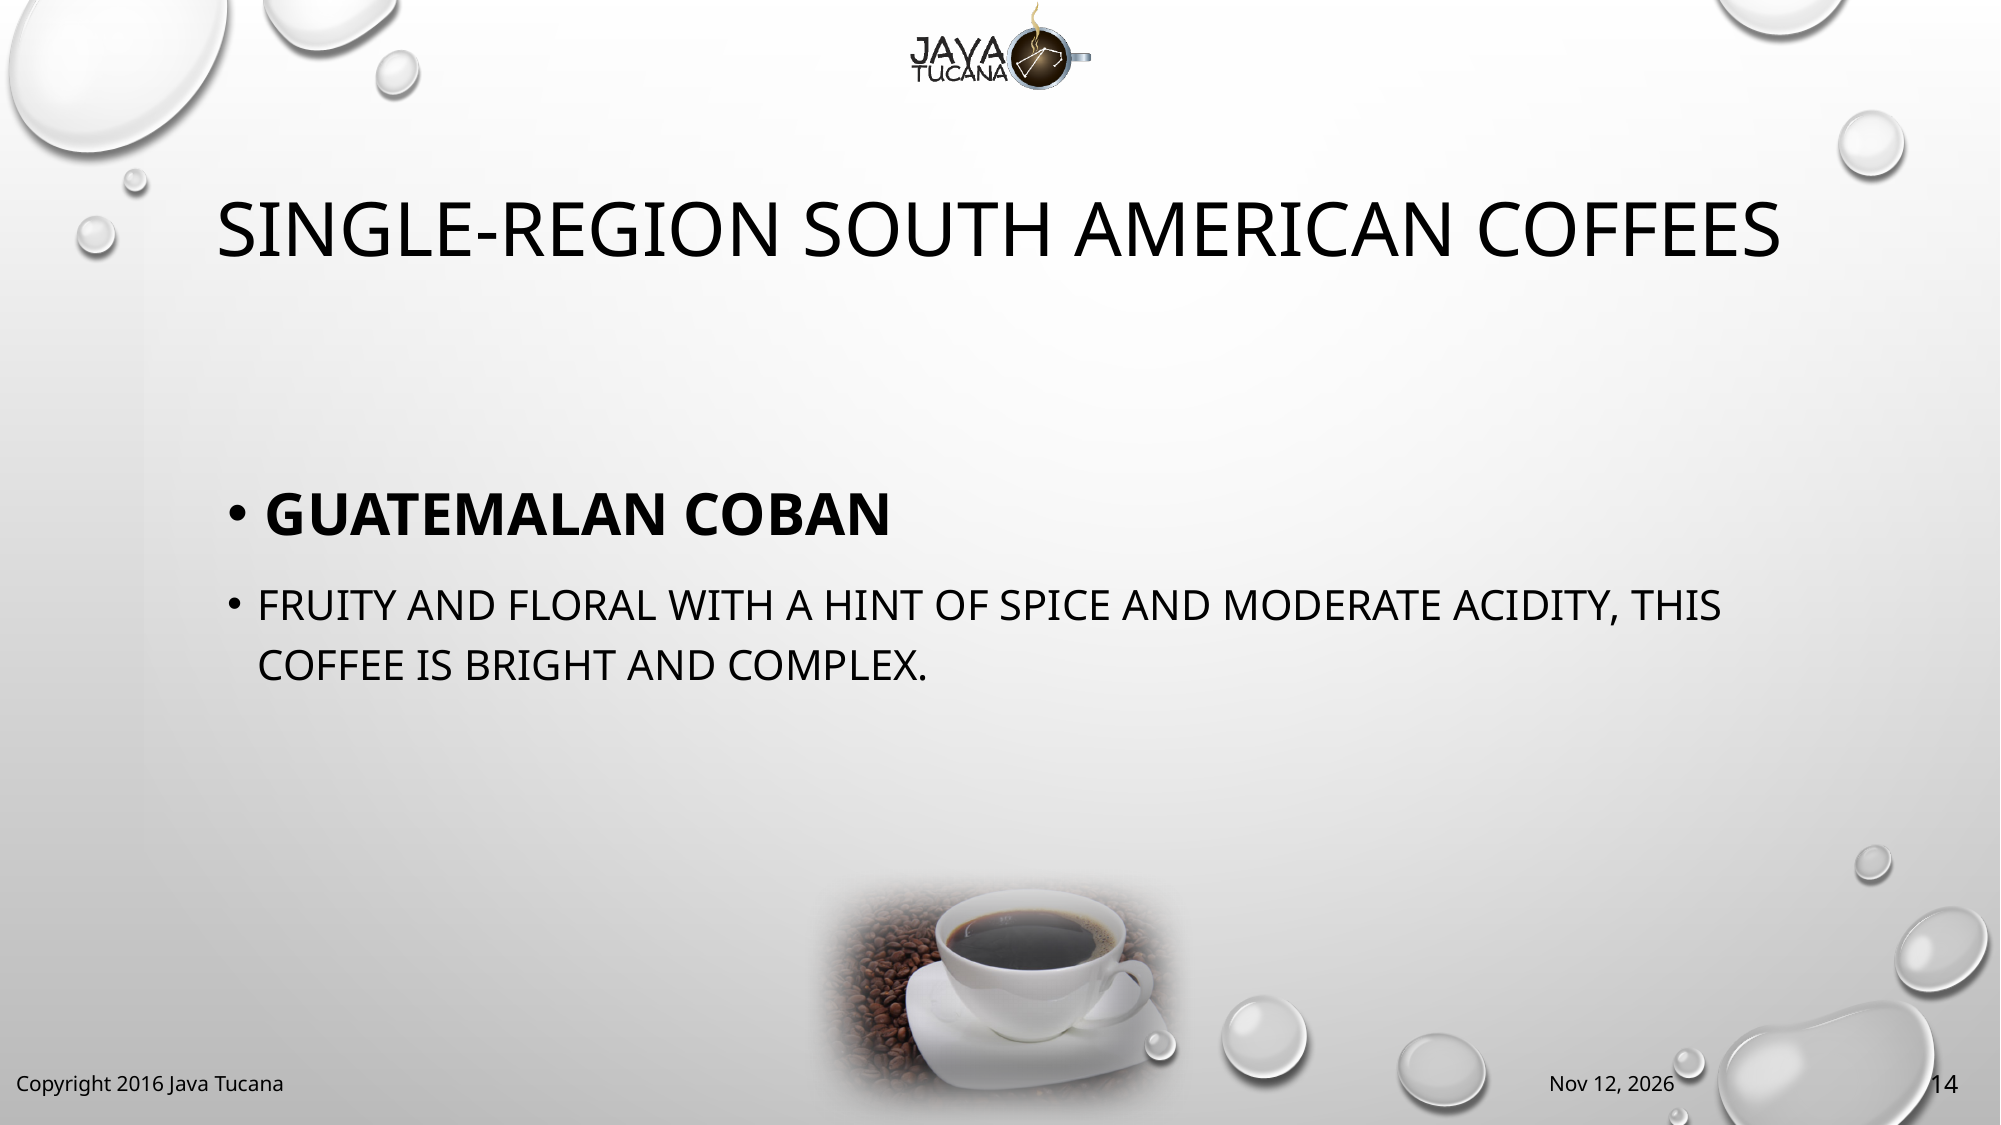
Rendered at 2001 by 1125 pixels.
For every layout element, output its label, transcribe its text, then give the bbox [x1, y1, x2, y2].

list Guatemalan Coban Fruity and floral with a hint of spice and moderate acidity, this coffee is bright and complex. [212, 455, 1788, 825]
slide_number 14 [1848, 1055, 1974, 1116]
picture [0, 0, 2001, 1125]
slide_number 13-Feb-16 [1239, 1055, 1690, 1116]
footer Copyright 2016 Java Tucana [1, 1055, 1096, 1116]
title Single-region South American coffees [149, 101, 1851, 364]
